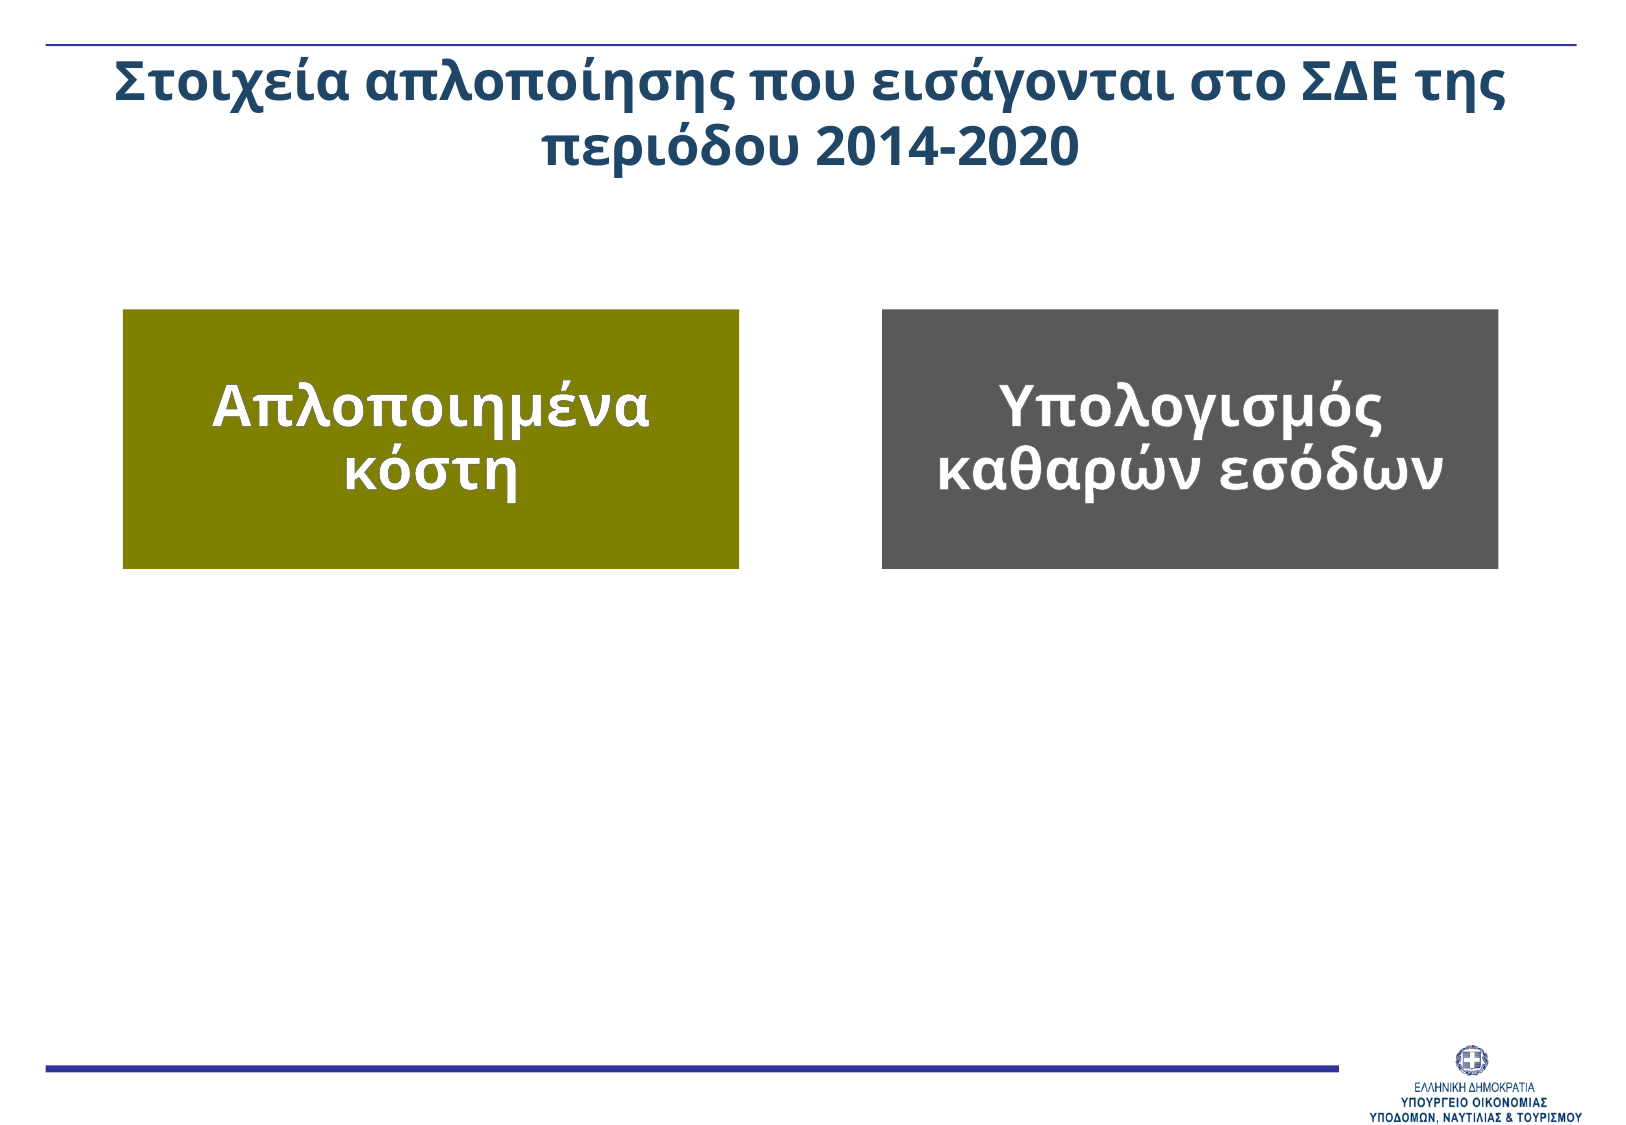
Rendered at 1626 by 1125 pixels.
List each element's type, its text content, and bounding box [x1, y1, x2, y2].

text_box Στοιχεία απλοποίησης που εισάγονται στο ΣΔΕ της περιόδου 2014-2020 [39, 46, 1584, 192]
text_box Απλοποιημένα κόστη [122, 309, 740, 569]
text_box Υπολογισμός καθαρών εσόδων [882, 309, 1499, 569]
picture [1339, 1045, 1605, 1125]
